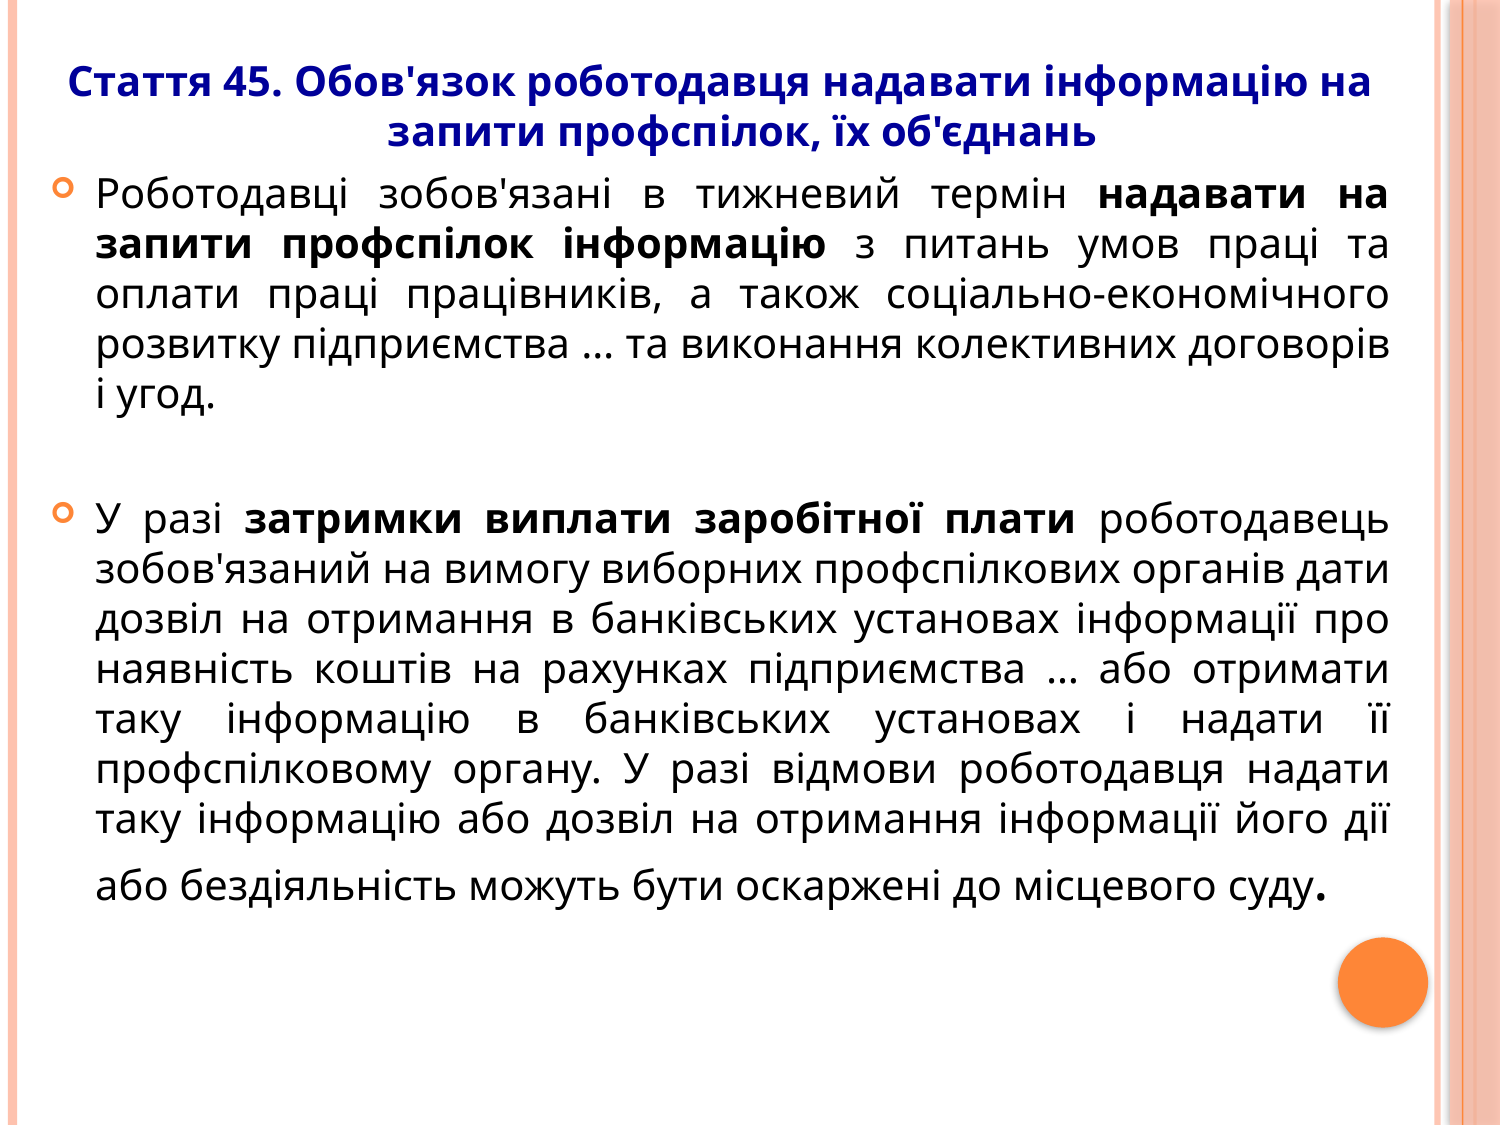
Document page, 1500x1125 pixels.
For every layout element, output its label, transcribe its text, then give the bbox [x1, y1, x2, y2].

list Стаття 45. Обов'язок роботодавця надавати інформацію на запити профспілок, їх об'єднань Роботодавці зобов'язані в тижневий термін надавати на запити профспілок інформацію з питань умов праці та оплати праці працівників, а також соціально-економічного розвитку підприємства … та виконання колективних договорів і угод. У разі затримки виплати заробітної плати роботодавець зобов'язаний на вимогу виборних профспілкових органів дати дозвіл на отримання в банківських установах інформації про наявність коштів на рахунках підприємства … або отримати таку інформацію в банківських установах і надати її профспілковому органу. У разі відмови роботодавця надати таку інформацію або дозвіл на отримання інформації його дії або бездіяльність можуть бути оскаржені до місцевого суду. [34, 46, 1406, 1067]
